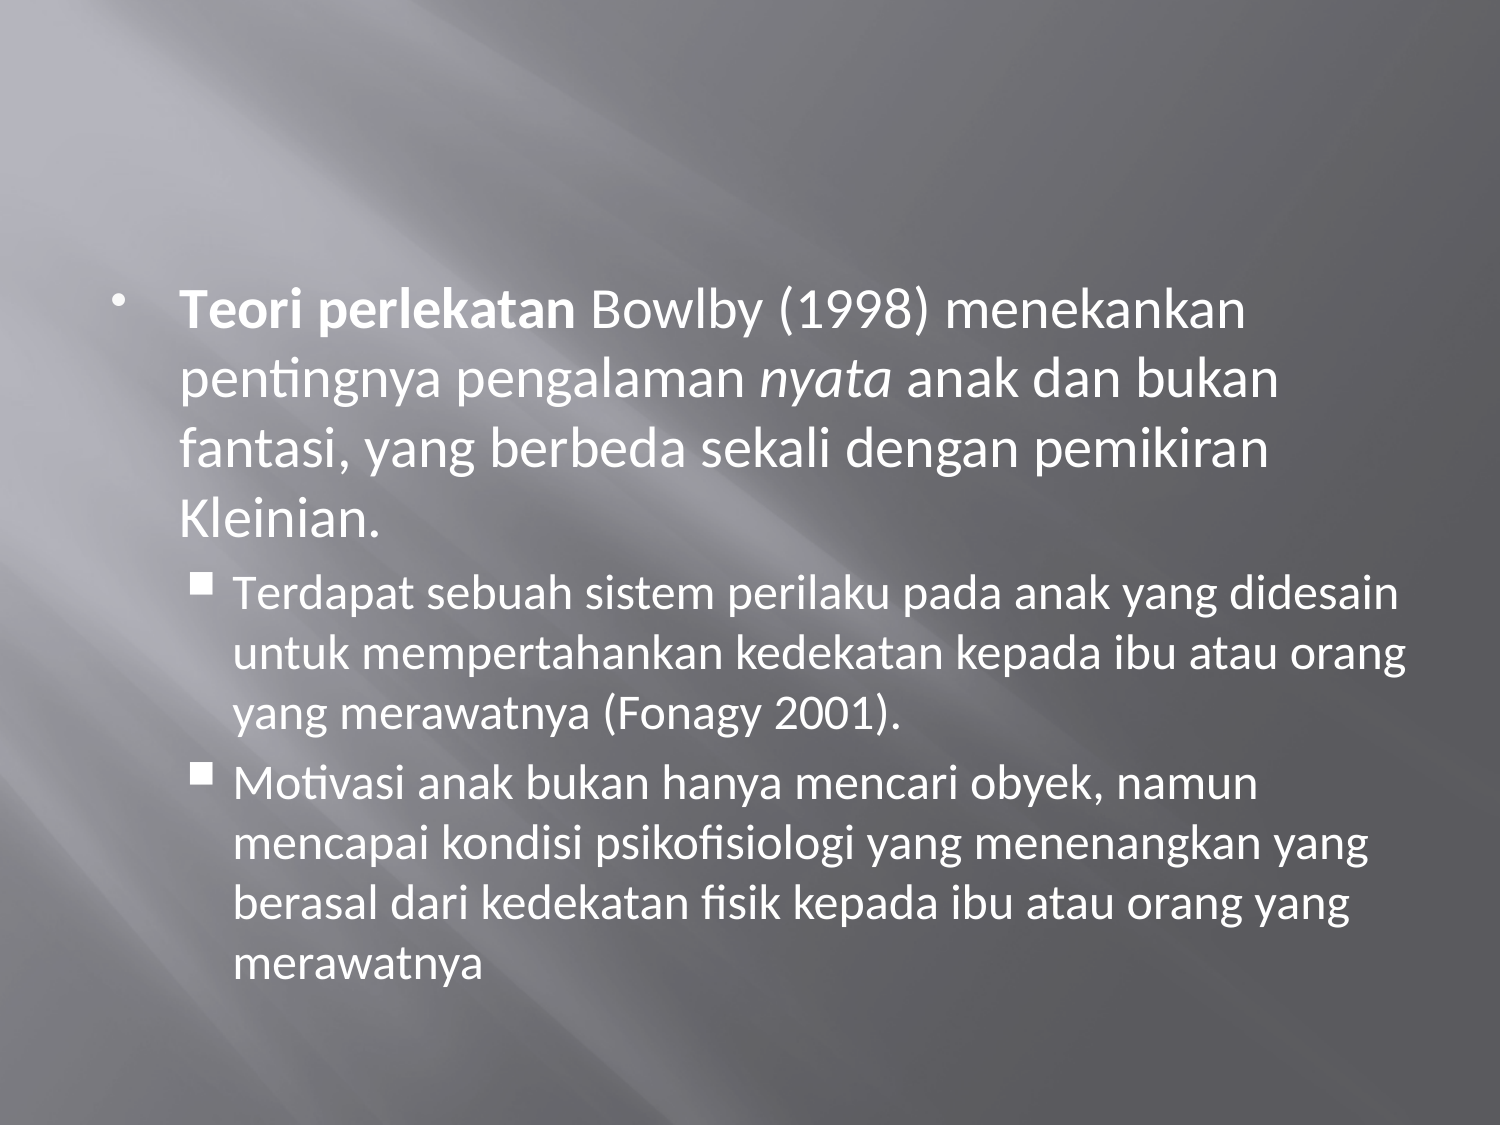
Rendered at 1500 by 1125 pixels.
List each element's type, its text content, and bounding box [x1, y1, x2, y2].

list Teori perlekatan Bowlby (1998) menekankan pentingnya pengalaman nyata anak dan bukan fantasi, yang berbeda sekali dengan pemikiran Kleinian. Terdapat sebuah sistem perilaku pada anak yang didesain untuk mempertahankan kedekatan kepada ibu atau orang yang merawatnya (Fonagy 2001). Motivasi anak bukan hanya mencari obyek, namun mencapai kondisi psikofisiologi yang menenangkan yang berasal dari kedekatan fisik kepada ibu atau orang yang merawatnya [75, 262, 1425, 1035]
